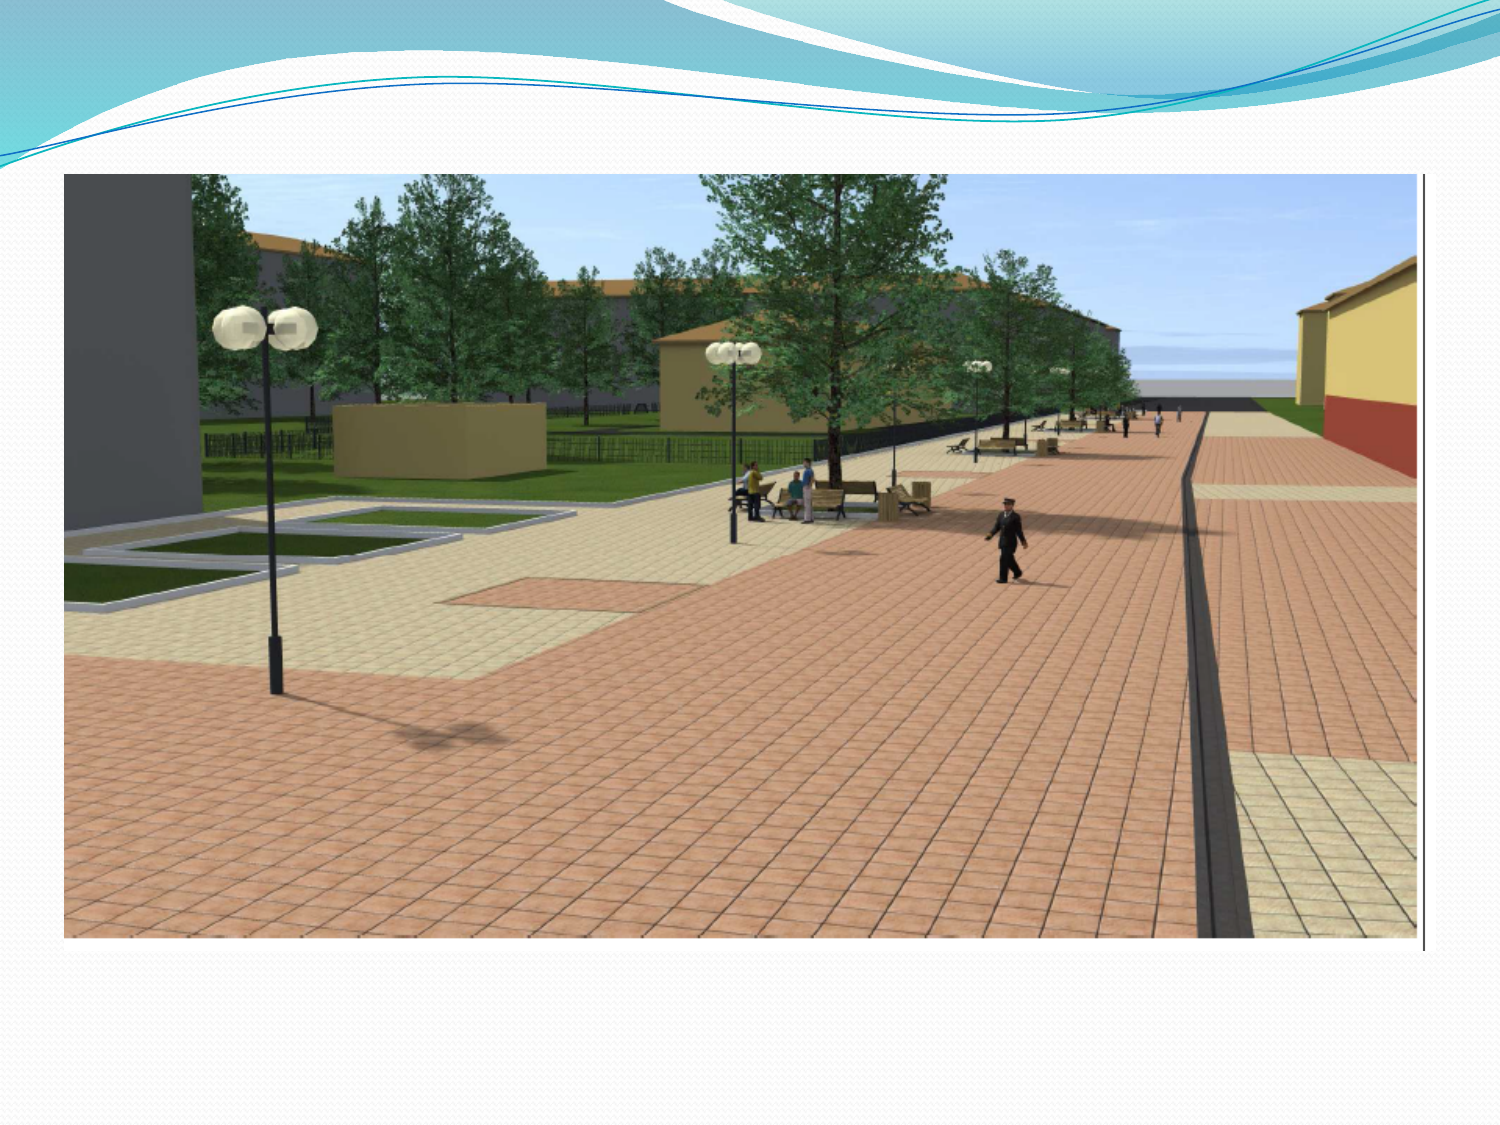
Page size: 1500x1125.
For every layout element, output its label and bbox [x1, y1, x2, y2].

picture [63, 173, 1437, 951]
